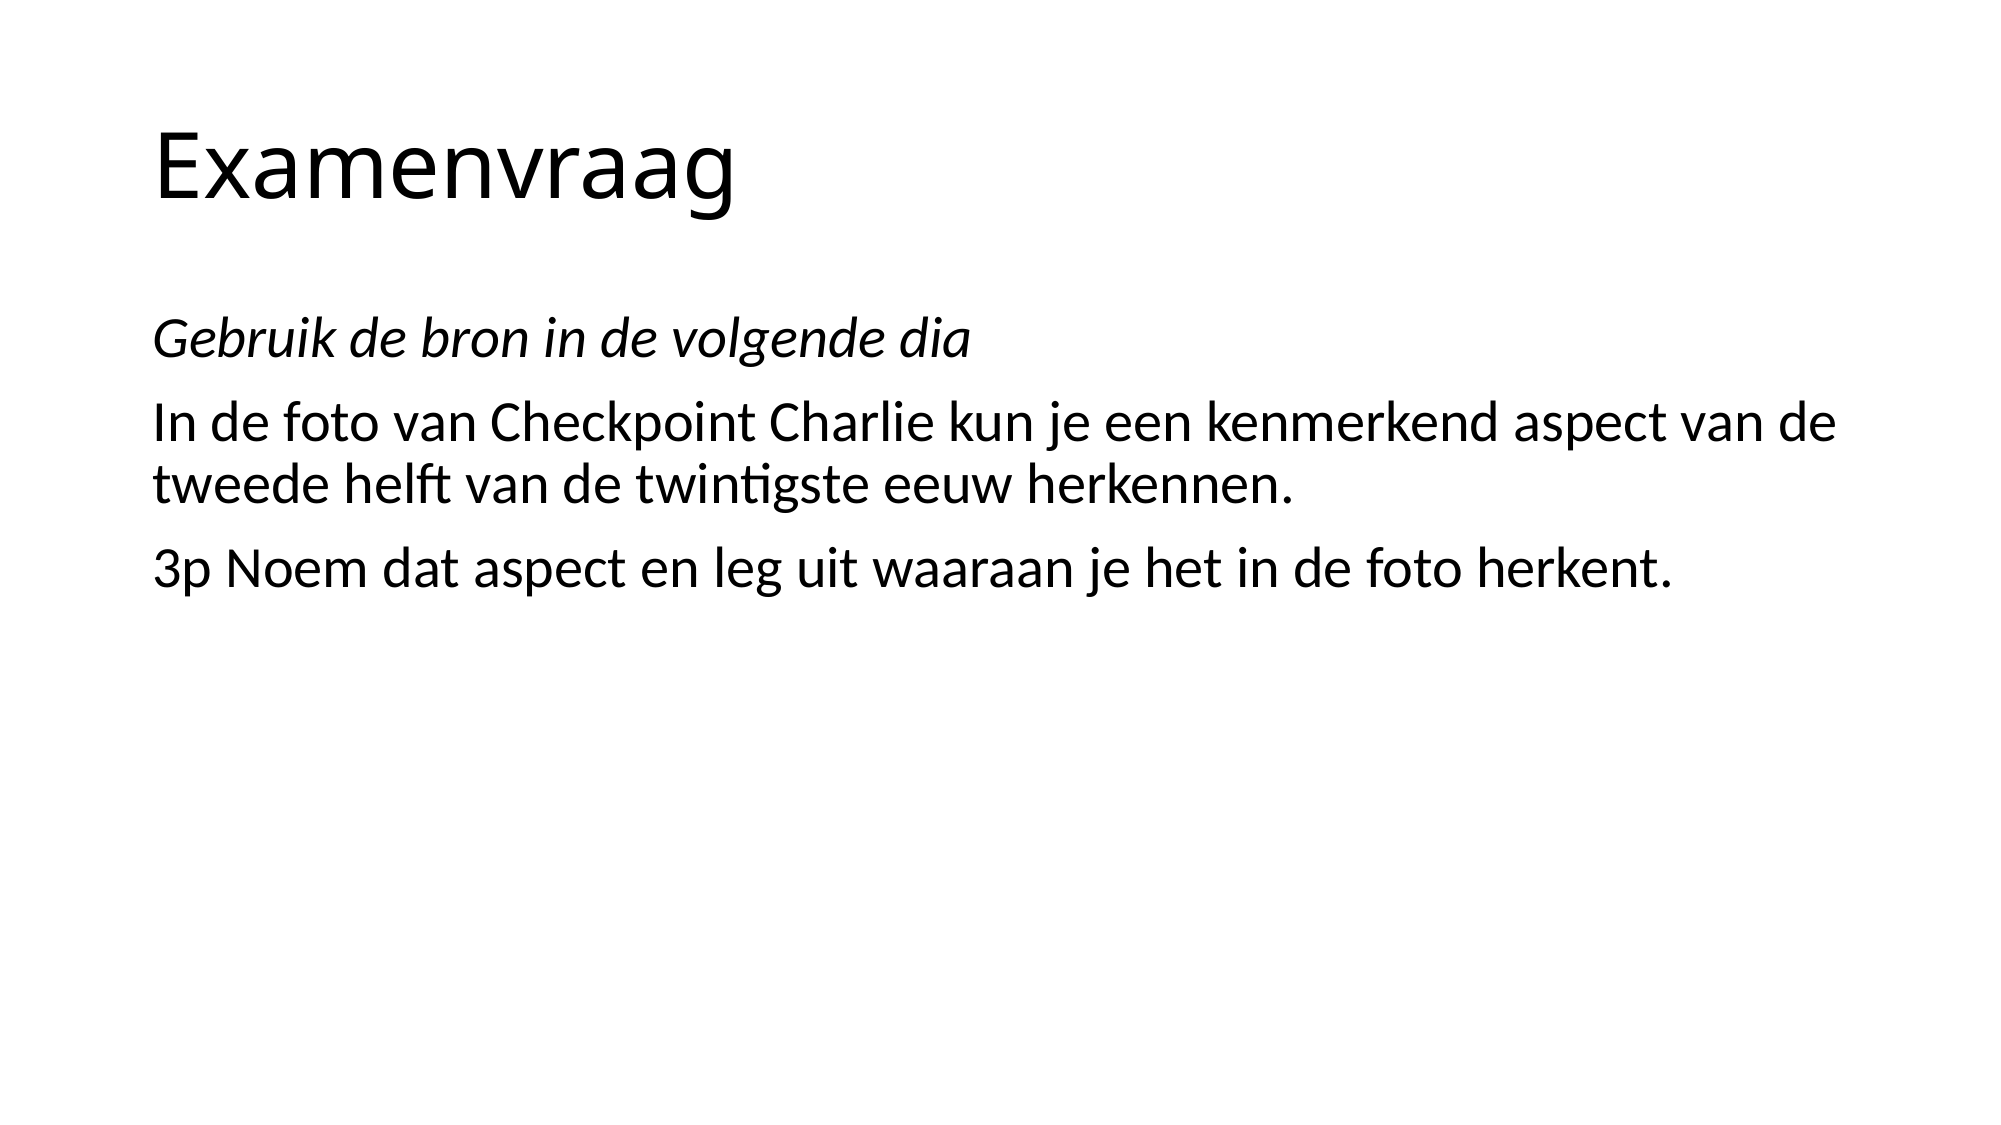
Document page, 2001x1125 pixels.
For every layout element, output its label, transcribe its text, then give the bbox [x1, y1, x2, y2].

title Examenvraag [137, 59, 1863, 278]
list Gebruik de bron in de volgende dia In de foto van Checkpoint Charlie kun je een kenmerkend aspect van de tweede helft van de twintigste eeuw herkennen. 3p Noem dat aspect en leg uit waaraan je het in de foto herkent. [137, 299, 1863, 1014]
